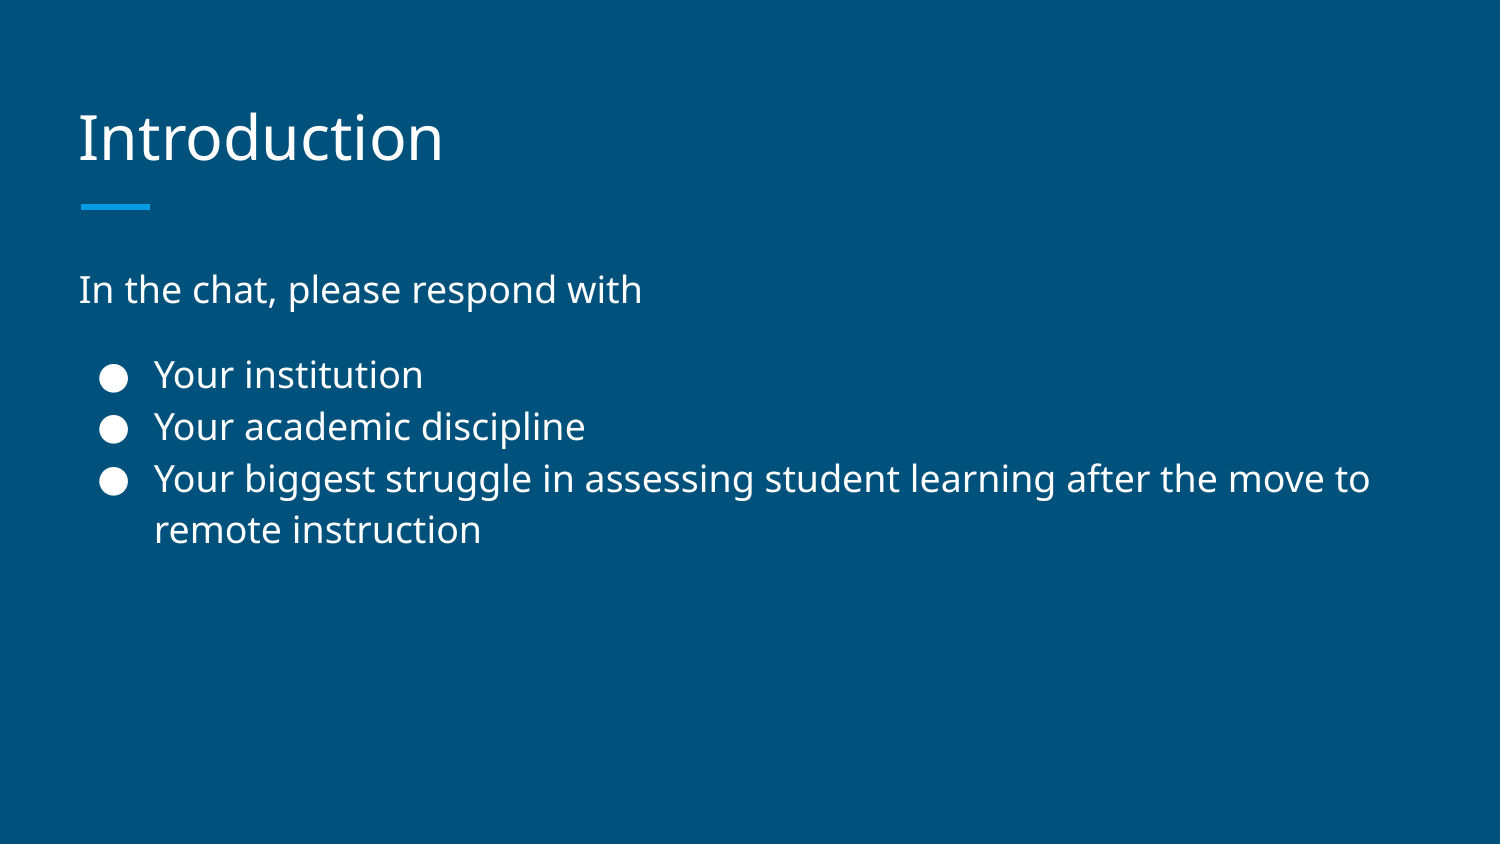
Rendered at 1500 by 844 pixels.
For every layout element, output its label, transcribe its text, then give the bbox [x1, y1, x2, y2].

list In the chat, please respond with Your institution Your academic discipline Your biggest struggle in assessing student learning after the move to remote instruction [63, 244, 1437, 750]
title Introduction [63, 75, 1437, 188]
